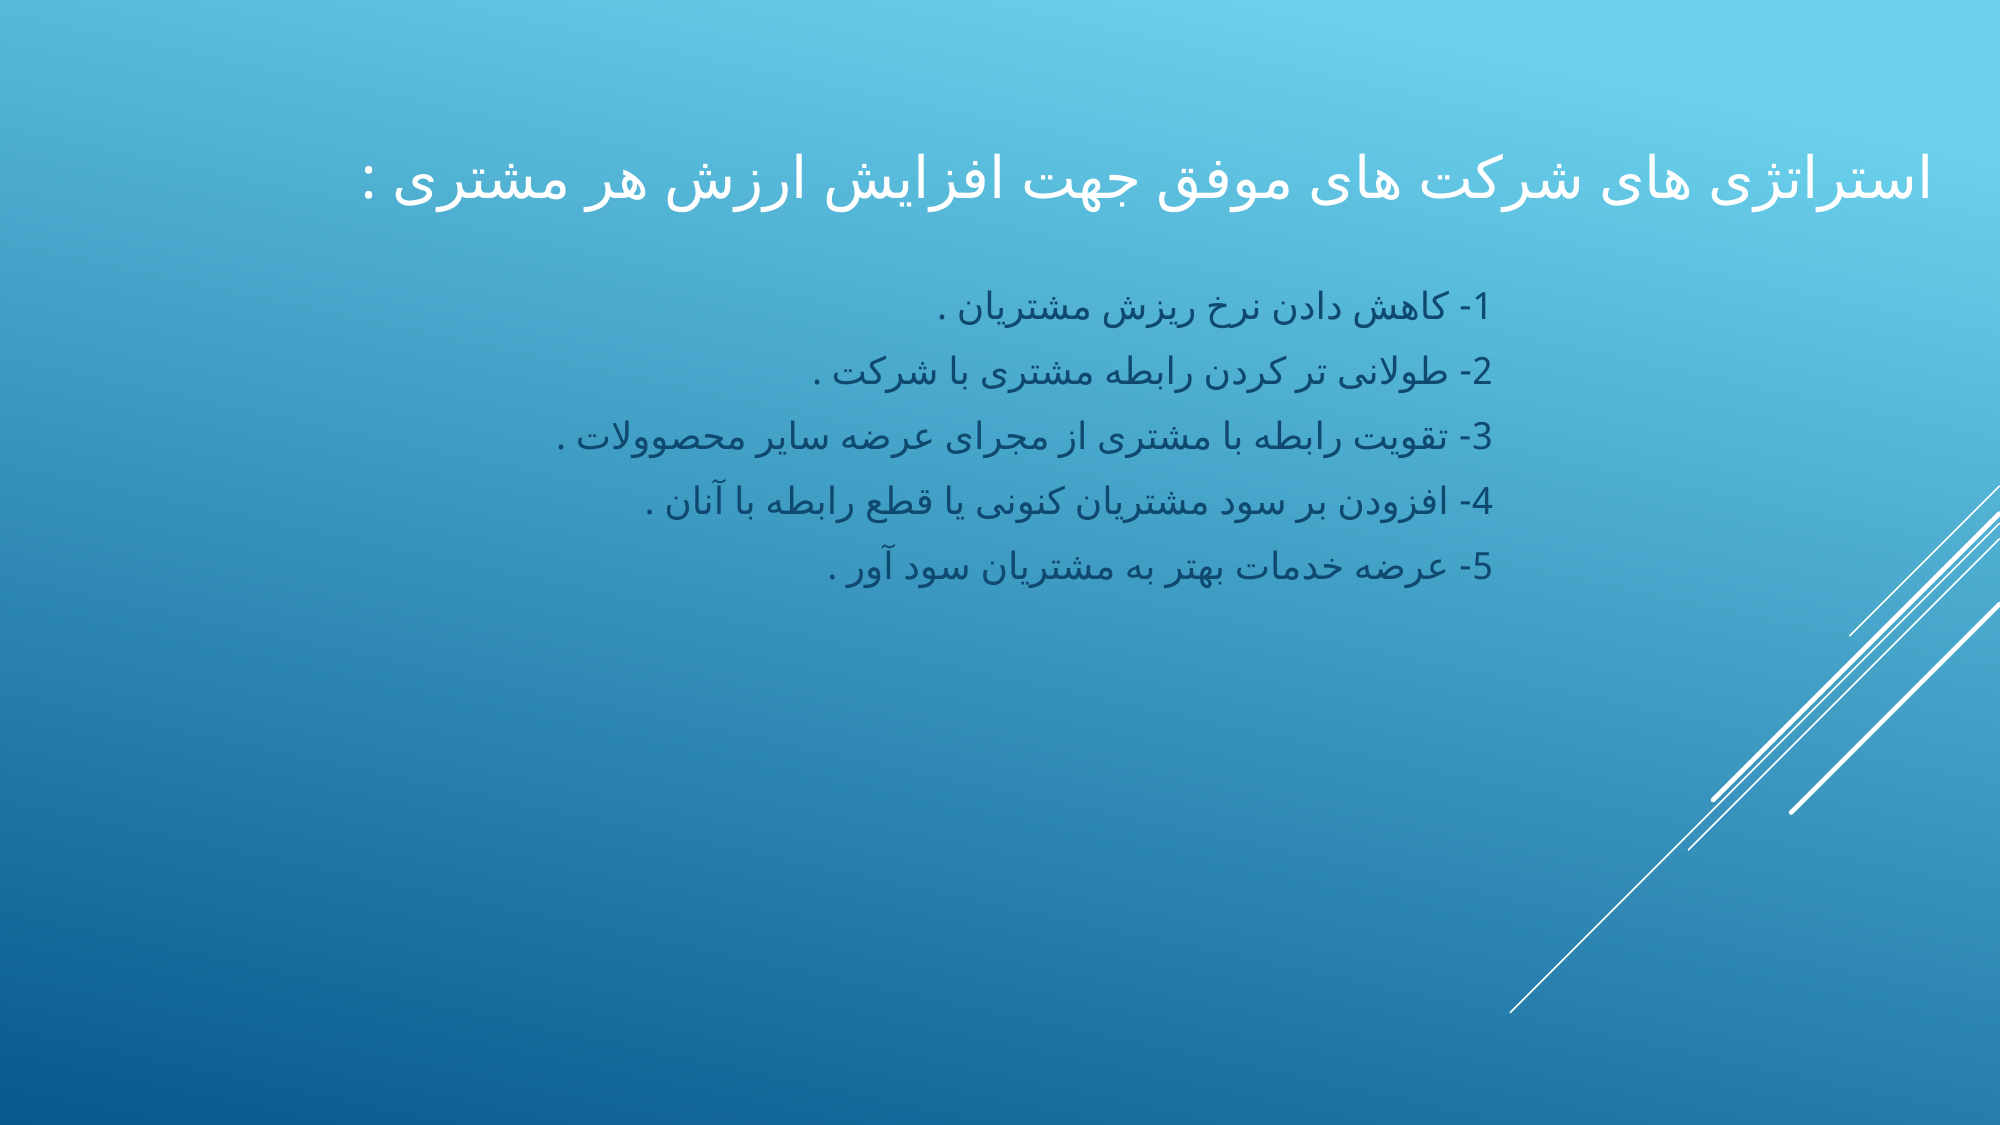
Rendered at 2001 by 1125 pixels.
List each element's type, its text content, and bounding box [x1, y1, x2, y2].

list 1- کاهش دادن نرخ ریزش مشتریان . 2- طولانی تر کردن رابطه مشتری با شرکت . 3- تقویت رابطه با مشتری از مجرای عرضه سایر محصوولات . 4- افزودن بر سود مشتریان کنونی یا قطع رابطه با آنان . 5- عرضه خدمات بهتر به مشتریان سود آور . [108, 274, 1508, 957]
title استراتژی های شرکت های موفق جهت افزایش ارزش هر مشتری : [162, 63, 1950, 218]
